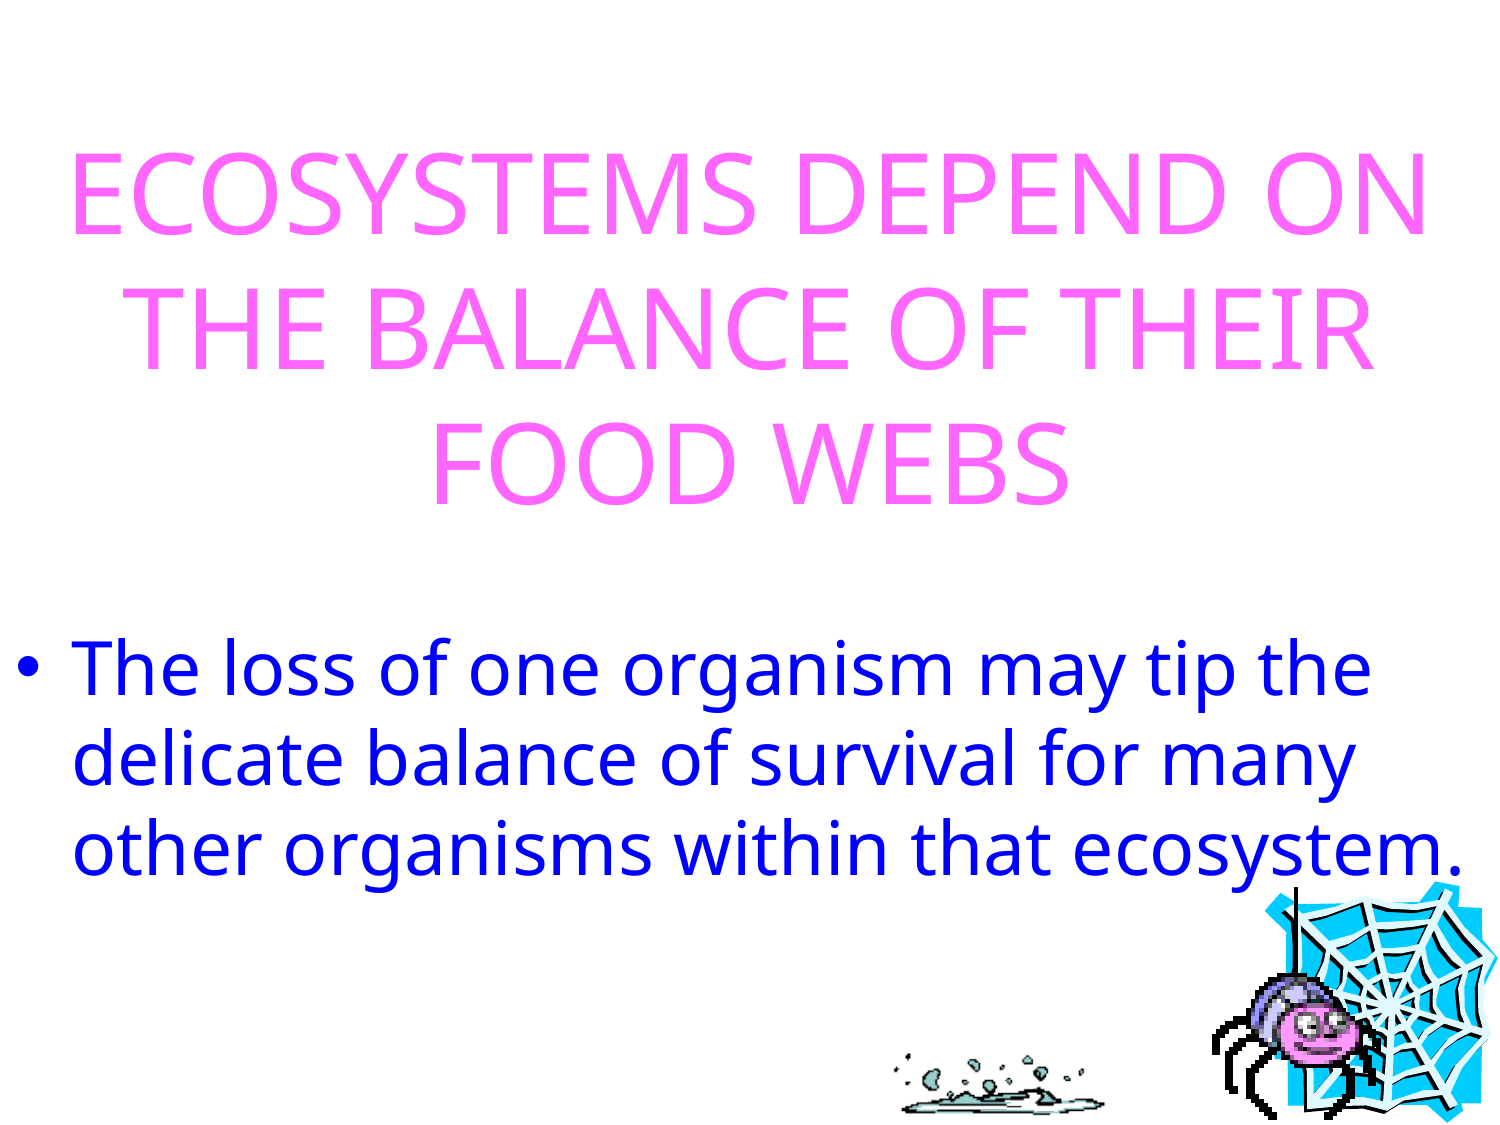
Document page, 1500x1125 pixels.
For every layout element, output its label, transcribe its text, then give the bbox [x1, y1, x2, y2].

picture [849, 880, 1500, 1125]
title ECOSYSTEMS DEPEND ON THE BALANCE OF THEIR FOOD WEBS [0, 87, 1500, 563]
list The loss of one organism may tip the delicate balance of survival for many other organisms within that ecosystem. [0, 612, 1500, 1125]
